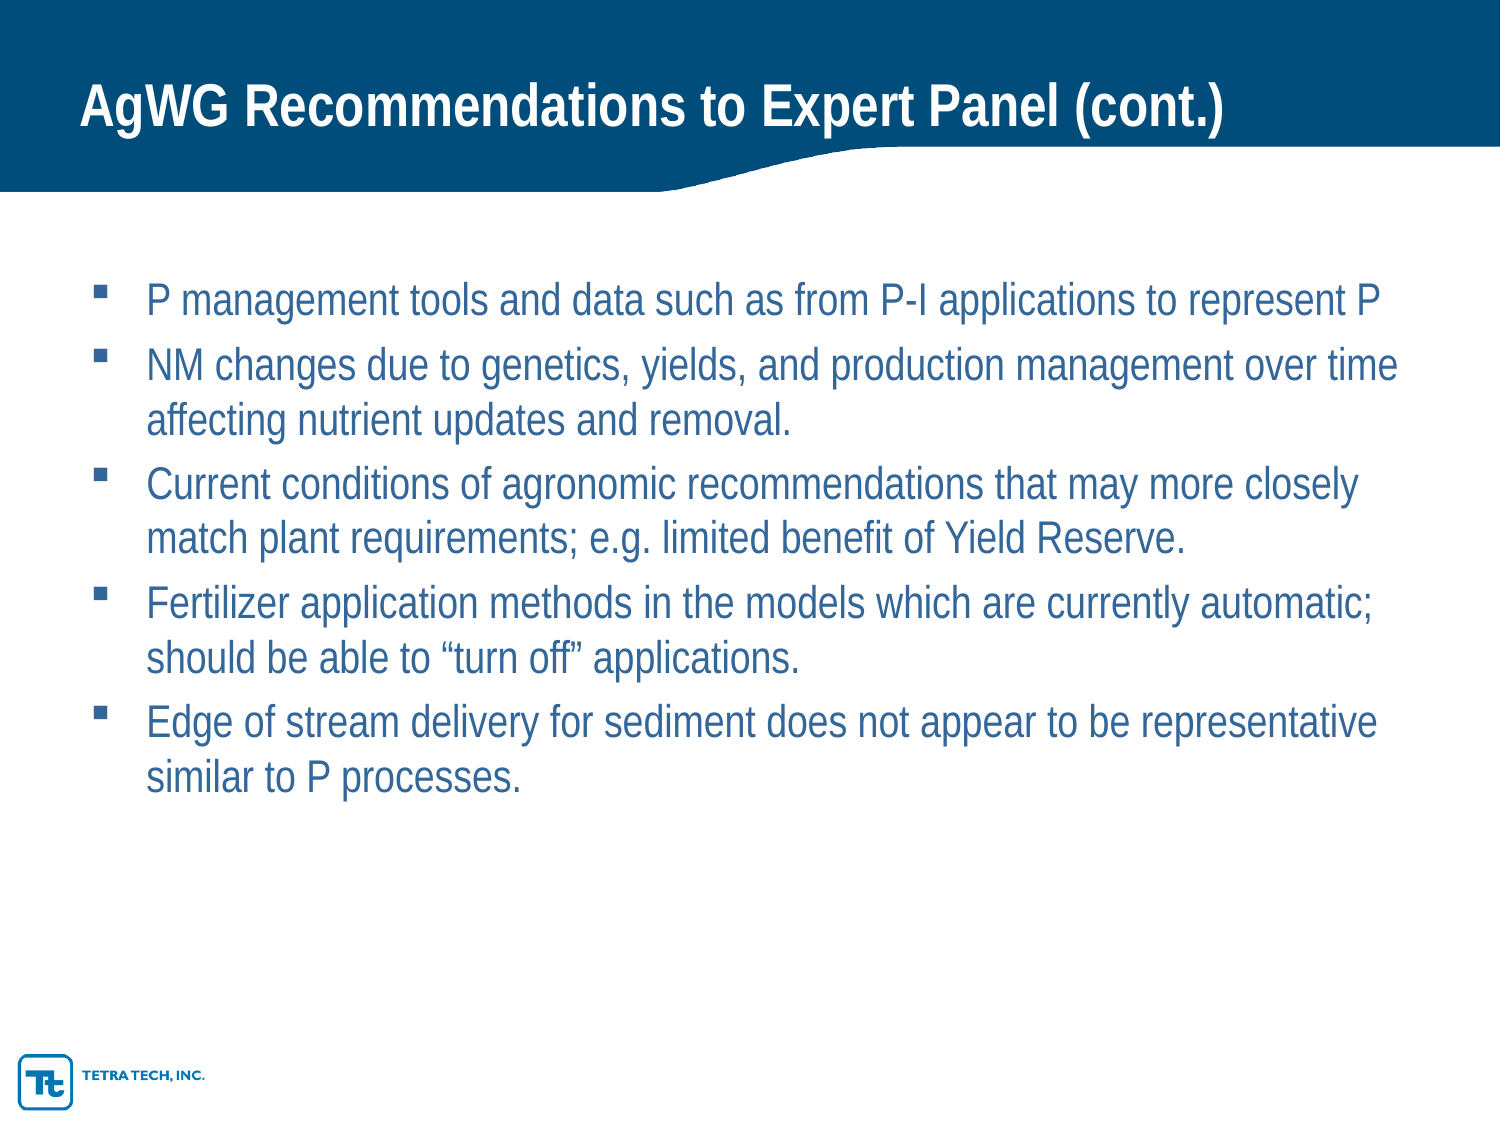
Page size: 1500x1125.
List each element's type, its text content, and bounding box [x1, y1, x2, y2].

title AgWG Recommendations to Expert Panel (cont.) [63, 34, 1359, 171]
picture [0, 0, 1500, 1000]
picture [16, 1050, 205, 1114]
list P management tools and data such as from P-I applications to represent P NM changes due to genetics, yields, and production management over time affecting nutrient updates and removal. Current conditions of agronomic recommendations that may more closely match plant requirements; e.g. limited benefit of Yield Reserve. Fertilizer application methods in the models which are currently automatic; should be able to “turn off” applications. Edge of stream delivery for sediment does not appear to be representative similar to P processes. [74, 262, 1426, 1006]
